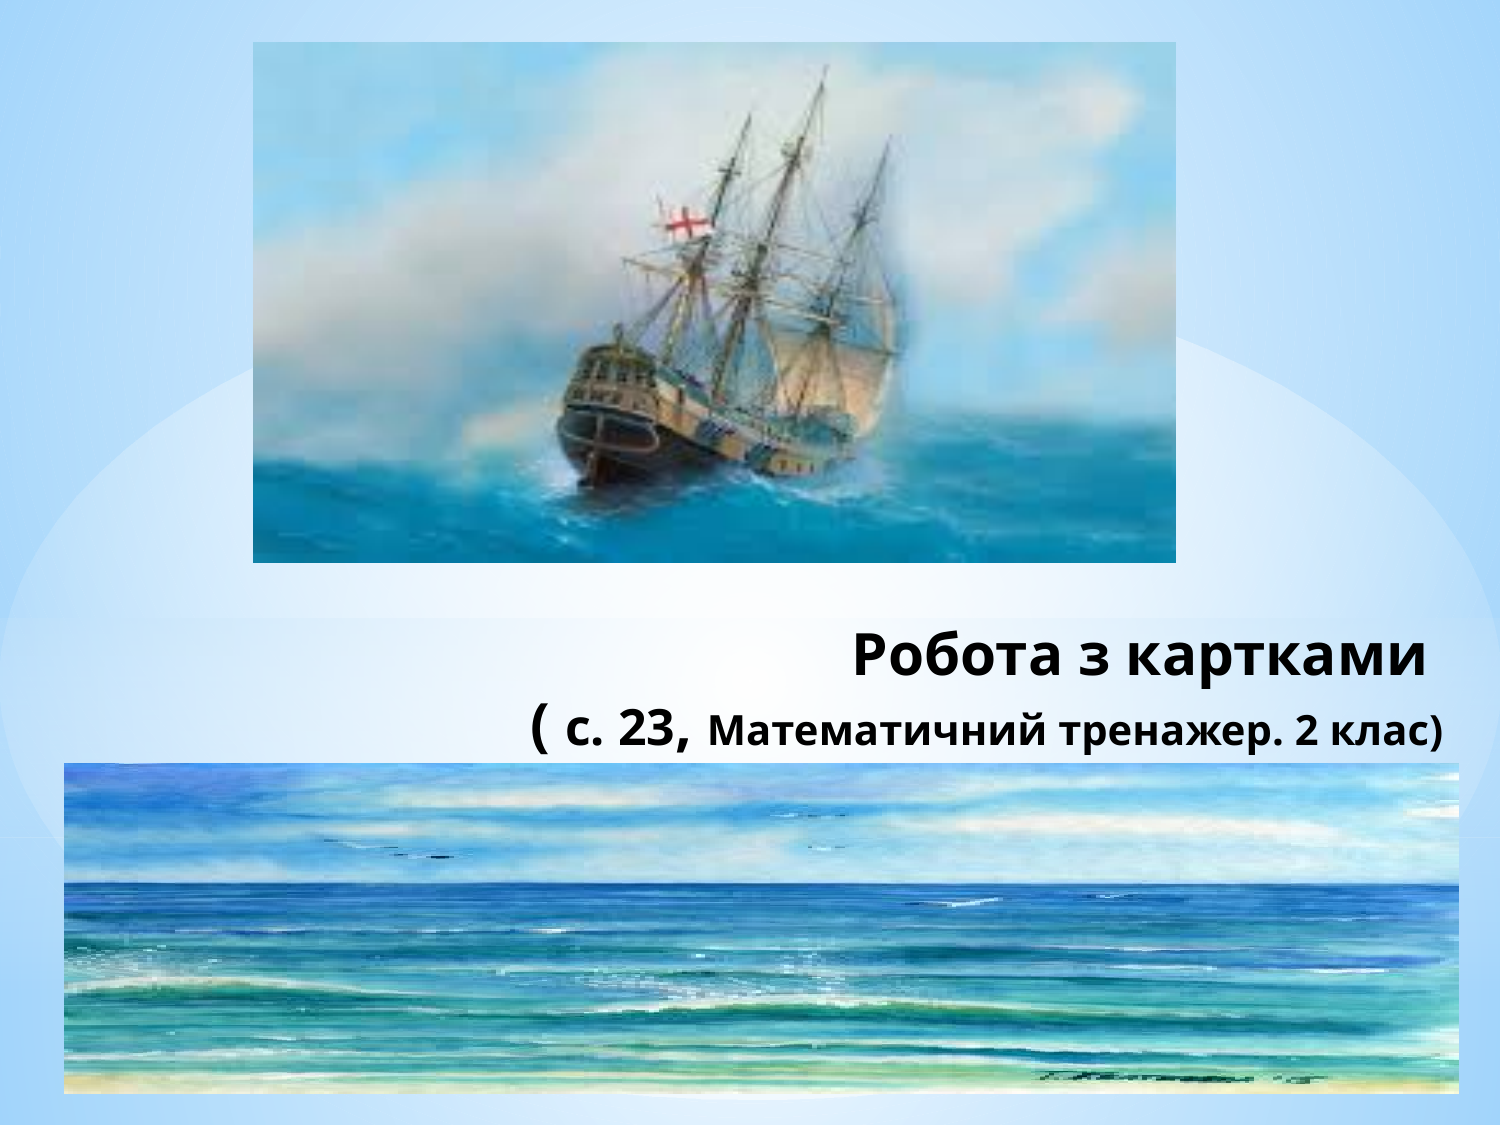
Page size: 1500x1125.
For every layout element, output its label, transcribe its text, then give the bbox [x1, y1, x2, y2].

title Робота з картками ( с. 23, Математичний тренажер. 2 клас) [159, 609, 1459, 740]
picture [64, 763, 1459, 1095]
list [253, 42, 1176, 563]
